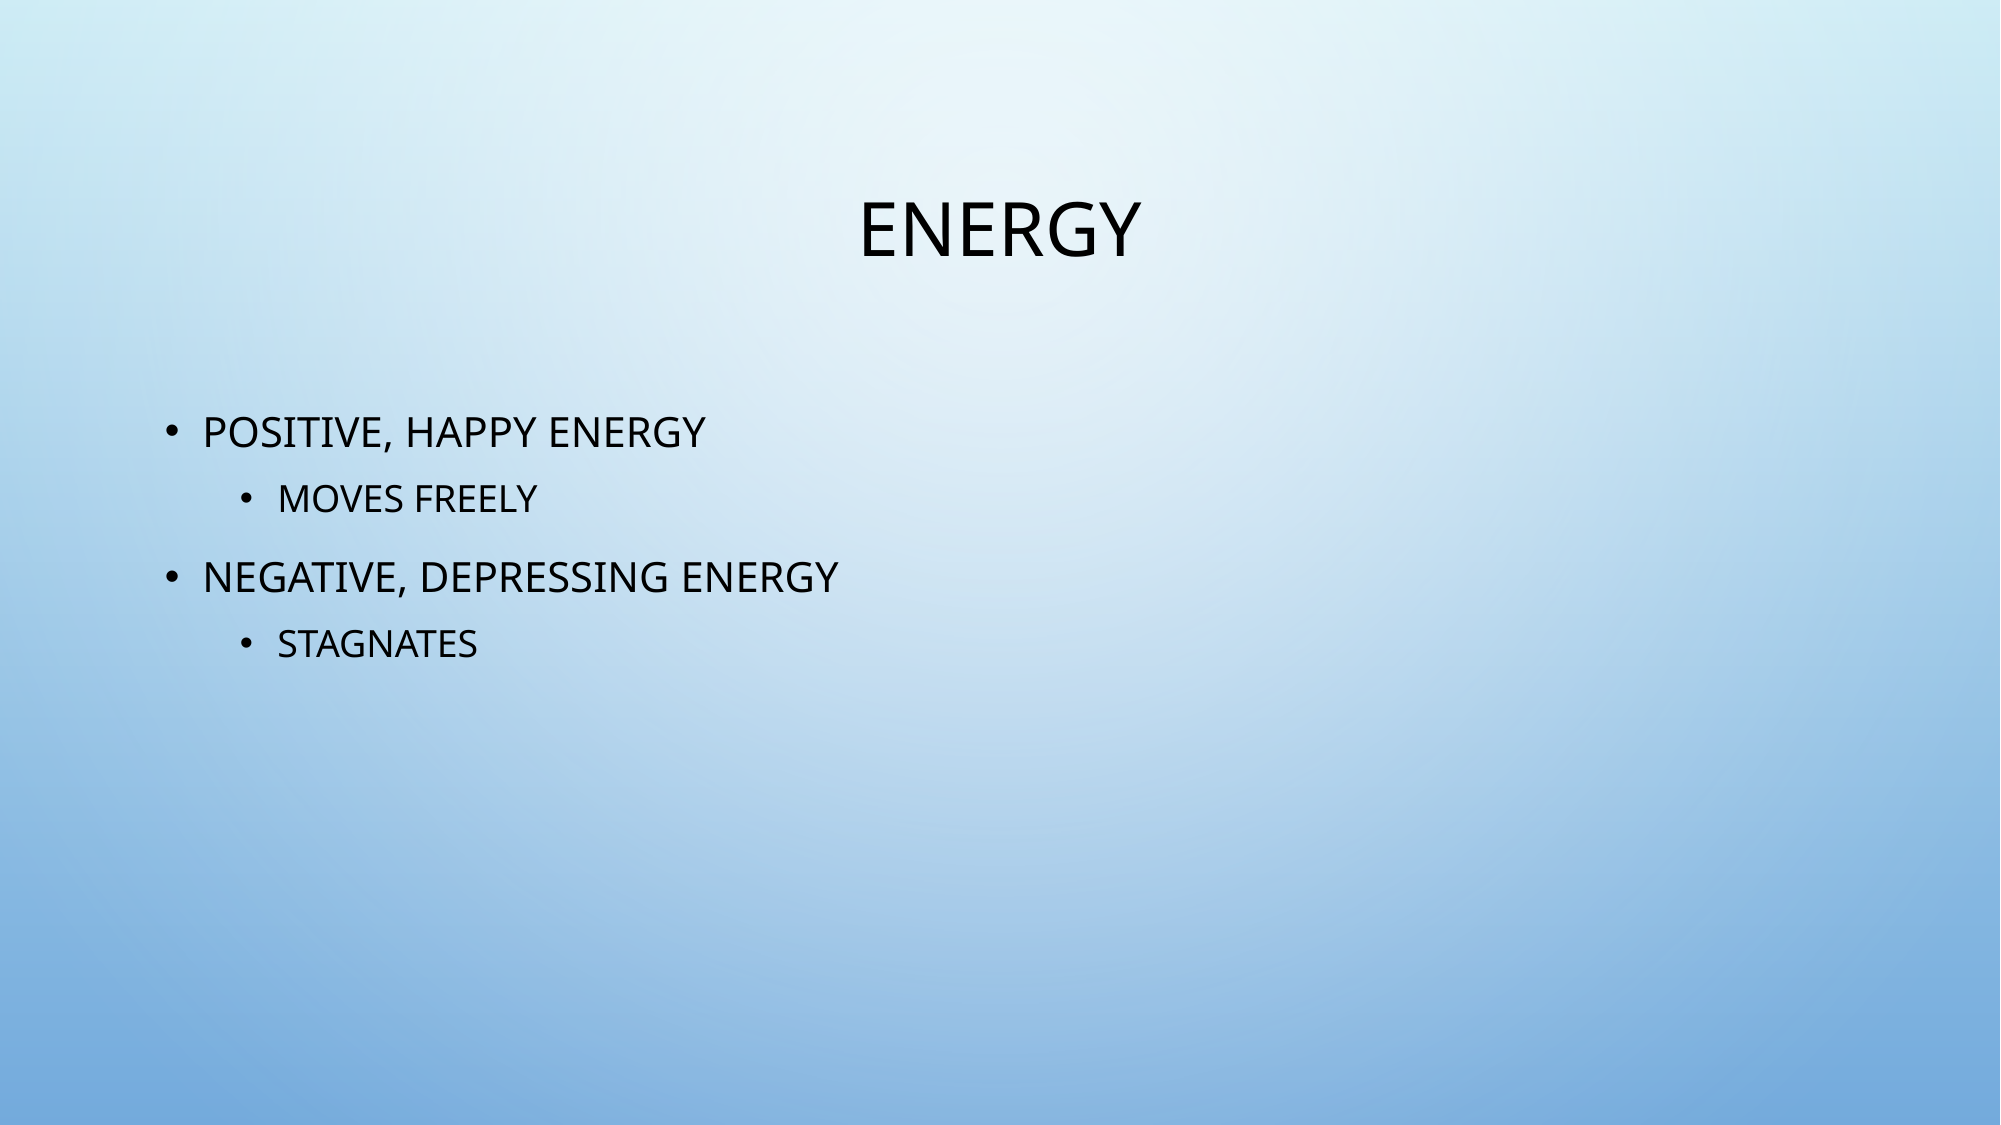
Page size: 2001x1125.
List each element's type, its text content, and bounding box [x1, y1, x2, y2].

title Energy [149, 101, 1851, 364]
list Positive, happy energy Moves freely Negative, depressing energy Stagnates [149, 388, 1851, 950]
